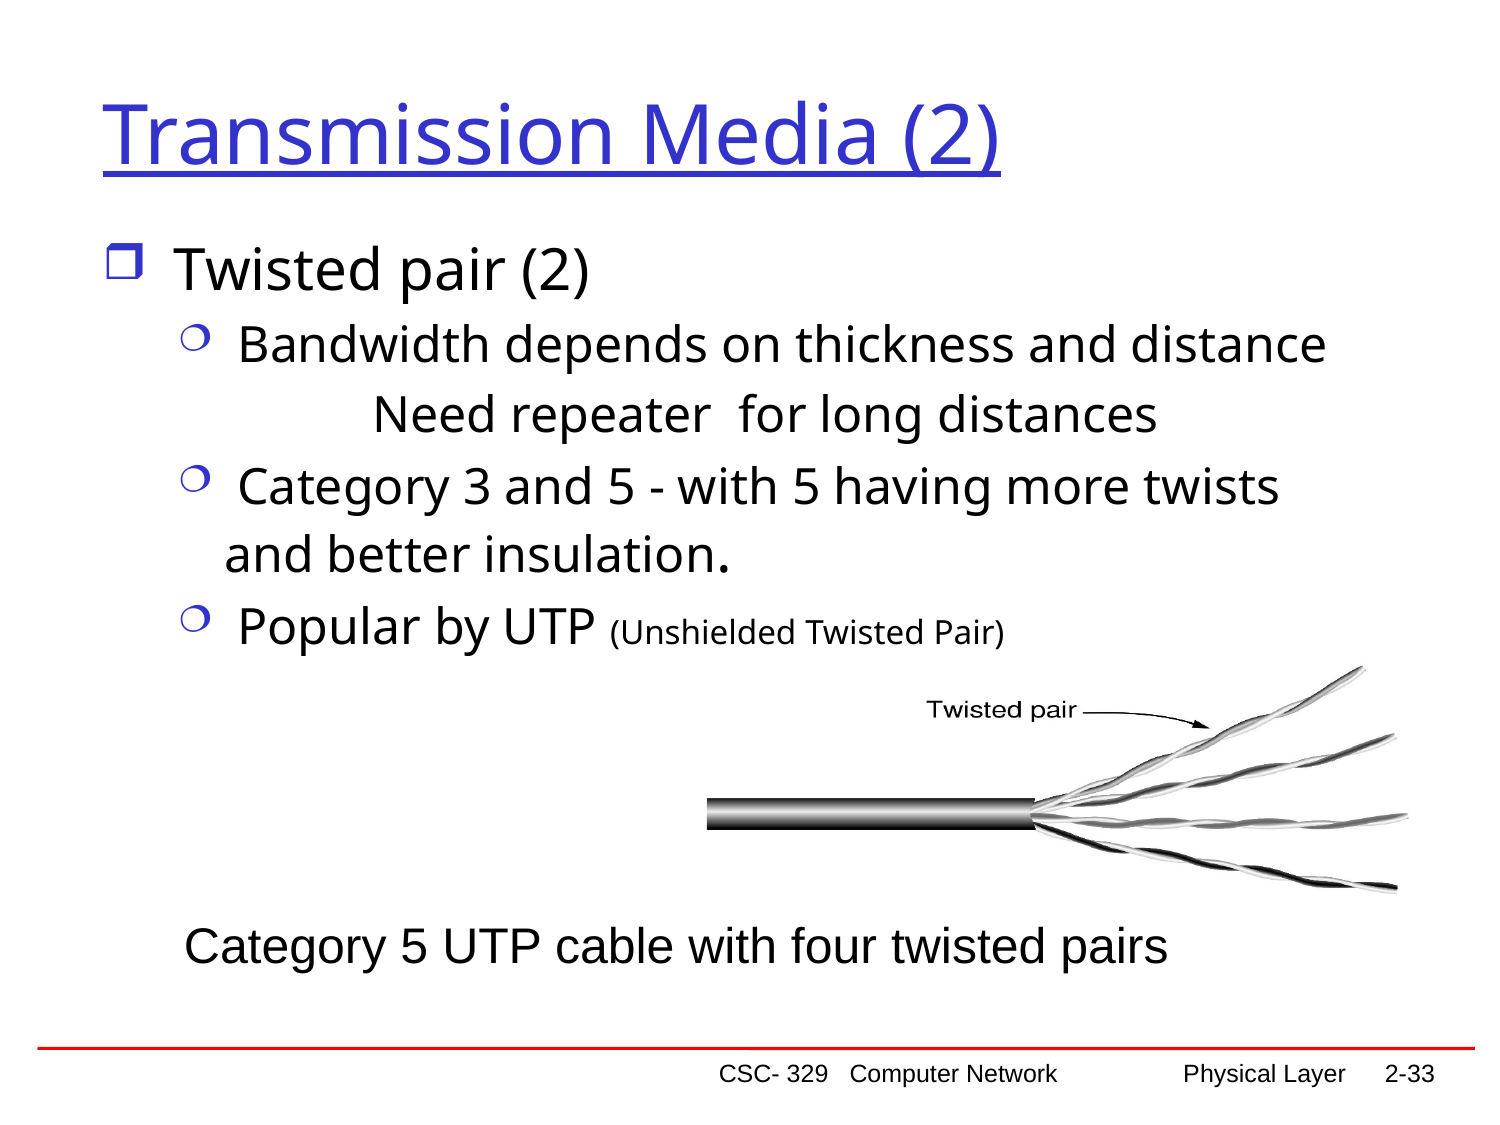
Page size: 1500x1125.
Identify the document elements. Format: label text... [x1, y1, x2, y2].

slide_number 2-33 [1338, 1049, 1451, 1125]
footer CSC- 329 Computer Network Physical Layer [686, 1049, 1338, 1125]
picture [704, 661, 1413, 896]
text_box Category 5 UTP cable with four twisted pairs [117, 906, 1236, 962]
list Twisted pair (2) Bandwidth depends on thickness and distance Need repeater for long distances Category 3 and 5 - with 5 having more twists and better insulation. Popular by UTP (Unshielded Twisted Pair) [87, 224, 1363, 752]
title Transmission Media (2) [87, 37, 1363, 224]
